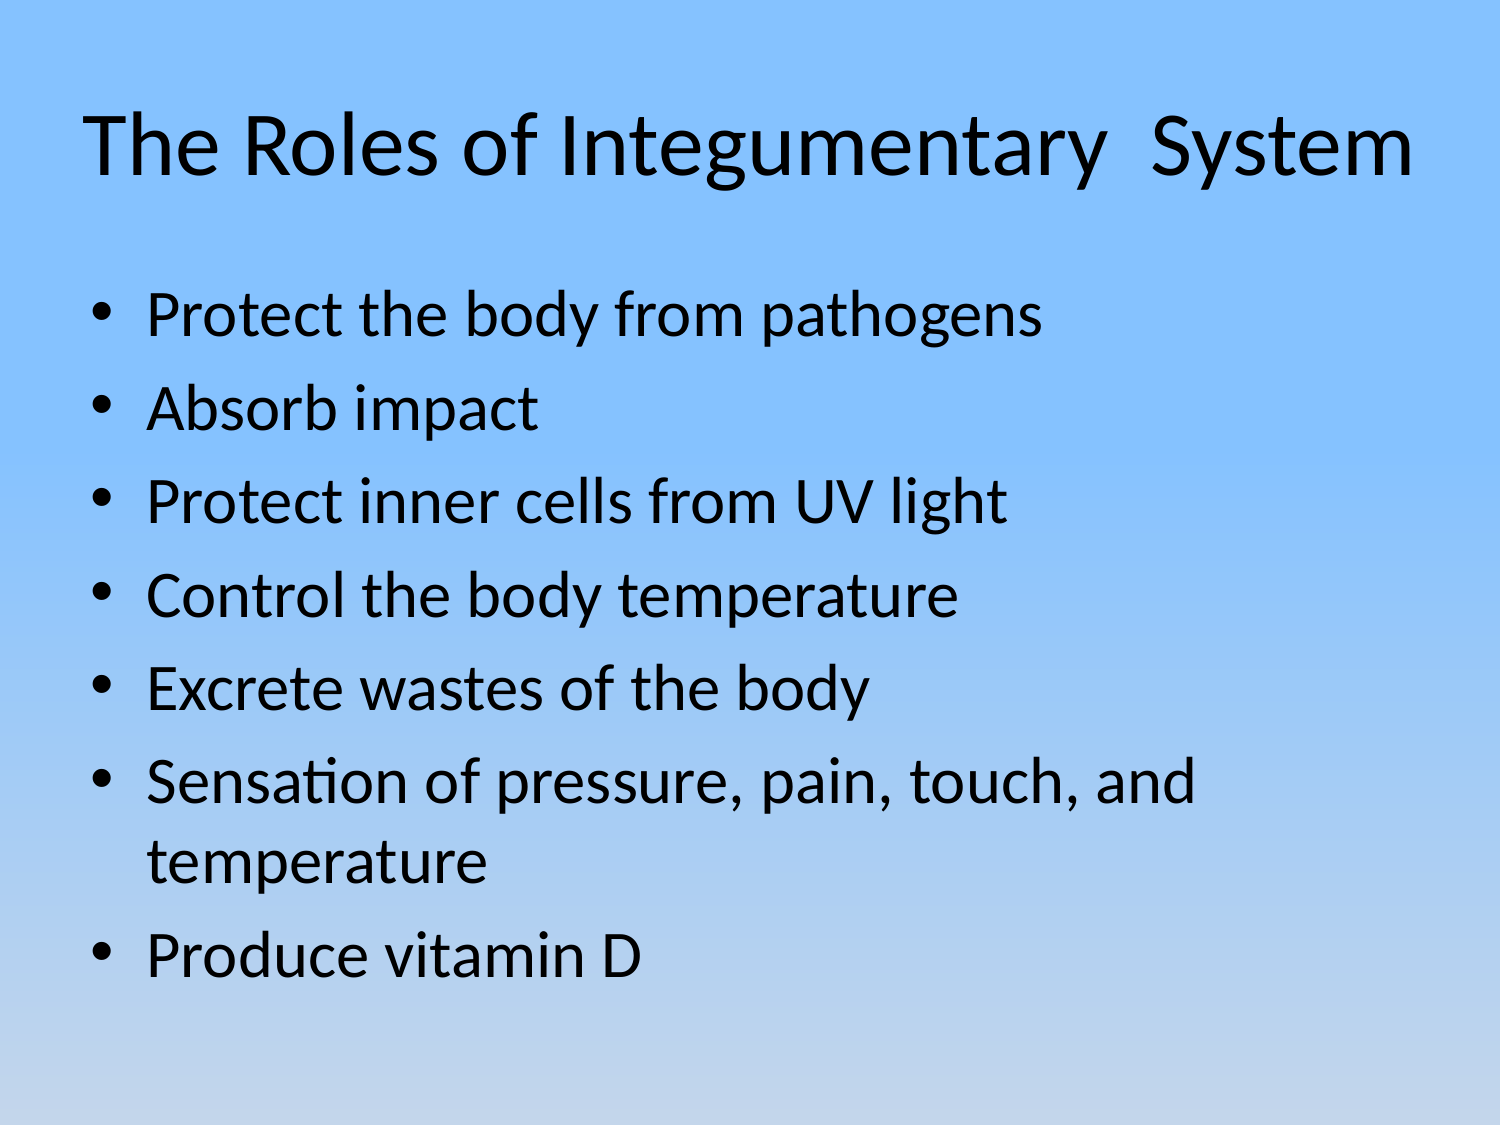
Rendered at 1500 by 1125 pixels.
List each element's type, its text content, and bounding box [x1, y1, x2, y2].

list Protect the body from pathogens Absorb impact Protect inner cells from UV light Control the body temperature Excrete wastes of the body Sensation of pressure, pain, touch, and temperature Produce vitamin D [74, 262, 1426, 1006]
title The Roles of Integumentary System [37, 44, 1463, 233]
